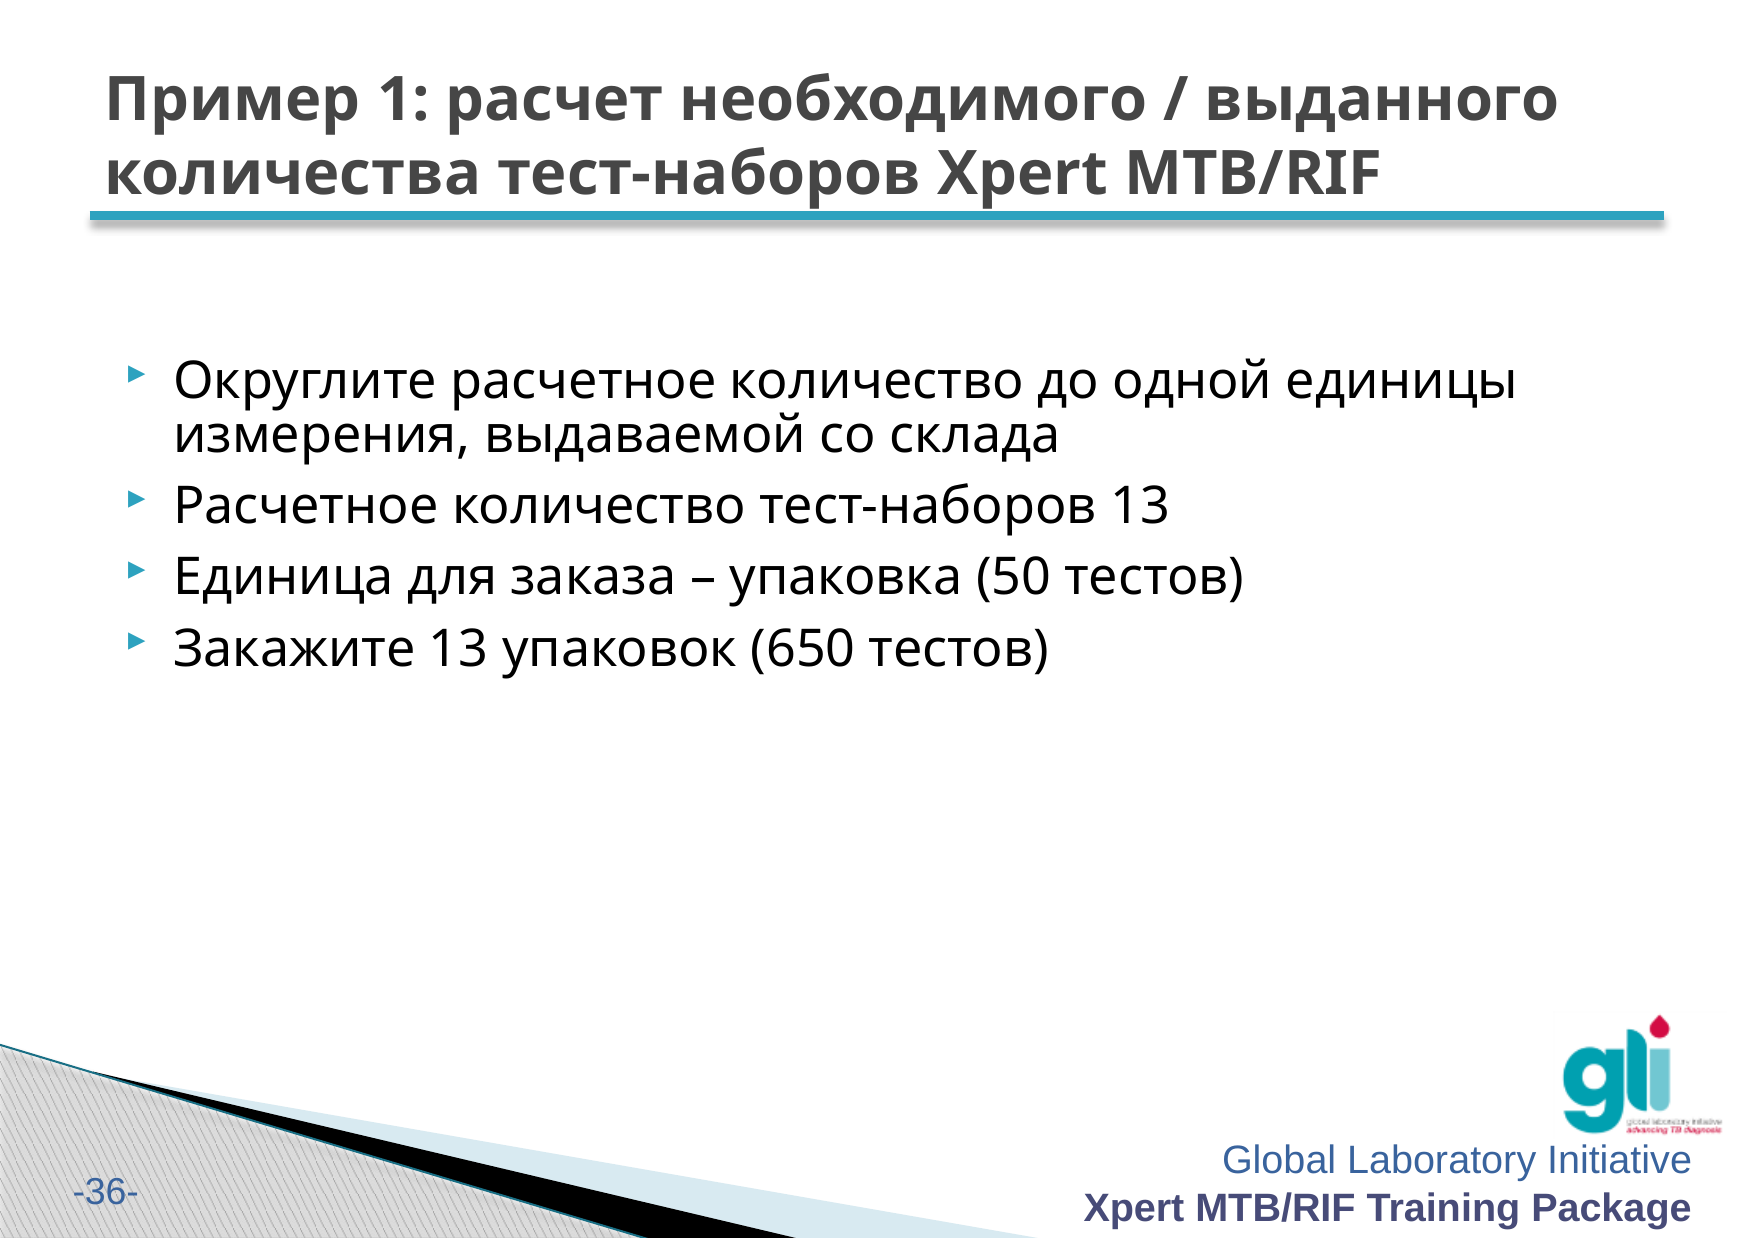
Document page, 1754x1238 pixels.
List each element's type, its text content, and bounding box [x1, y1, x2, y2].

list Округлите расчетное количество до одной единицы измерения, выдаваемой со склада Расчетное количество тест-наборов 13 Единица для заказа – упаковка (50 тестов) Закажите 13 упаковок (650 тестов) [87, 267, 1666, 996]
picture [1553, 1011, 1727, 1139]
title Пример 1: расчет необходимого / выданного количества тест-наборов Xpert MTB/RIF [87, 49, 1666, 216]
